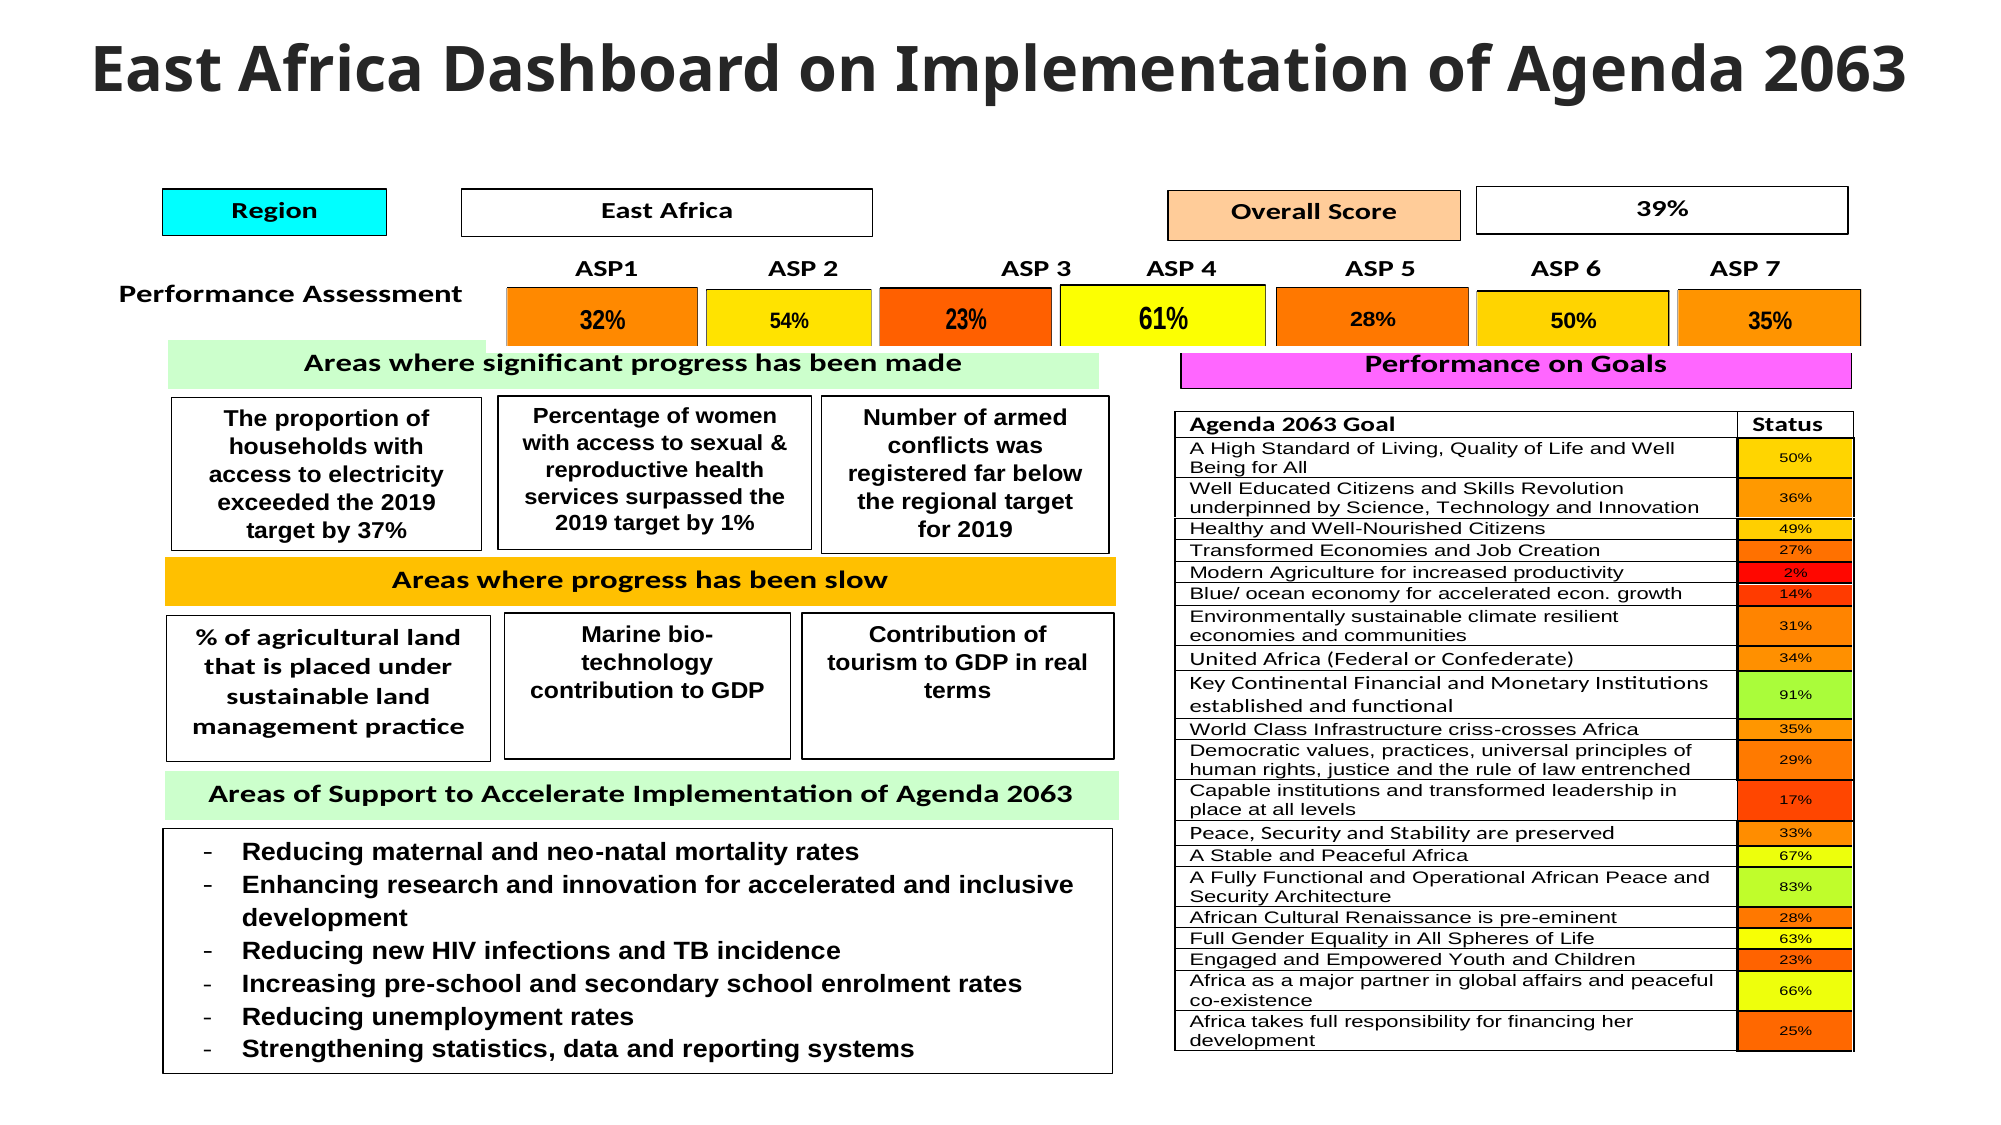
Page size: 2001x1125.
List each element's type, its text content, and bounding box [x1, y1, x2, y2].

picture [69, 104, 1901, 1102]
list East Africa Dashboard on Implementation of Agenda 2063 [50, 21, 1950, 122]
